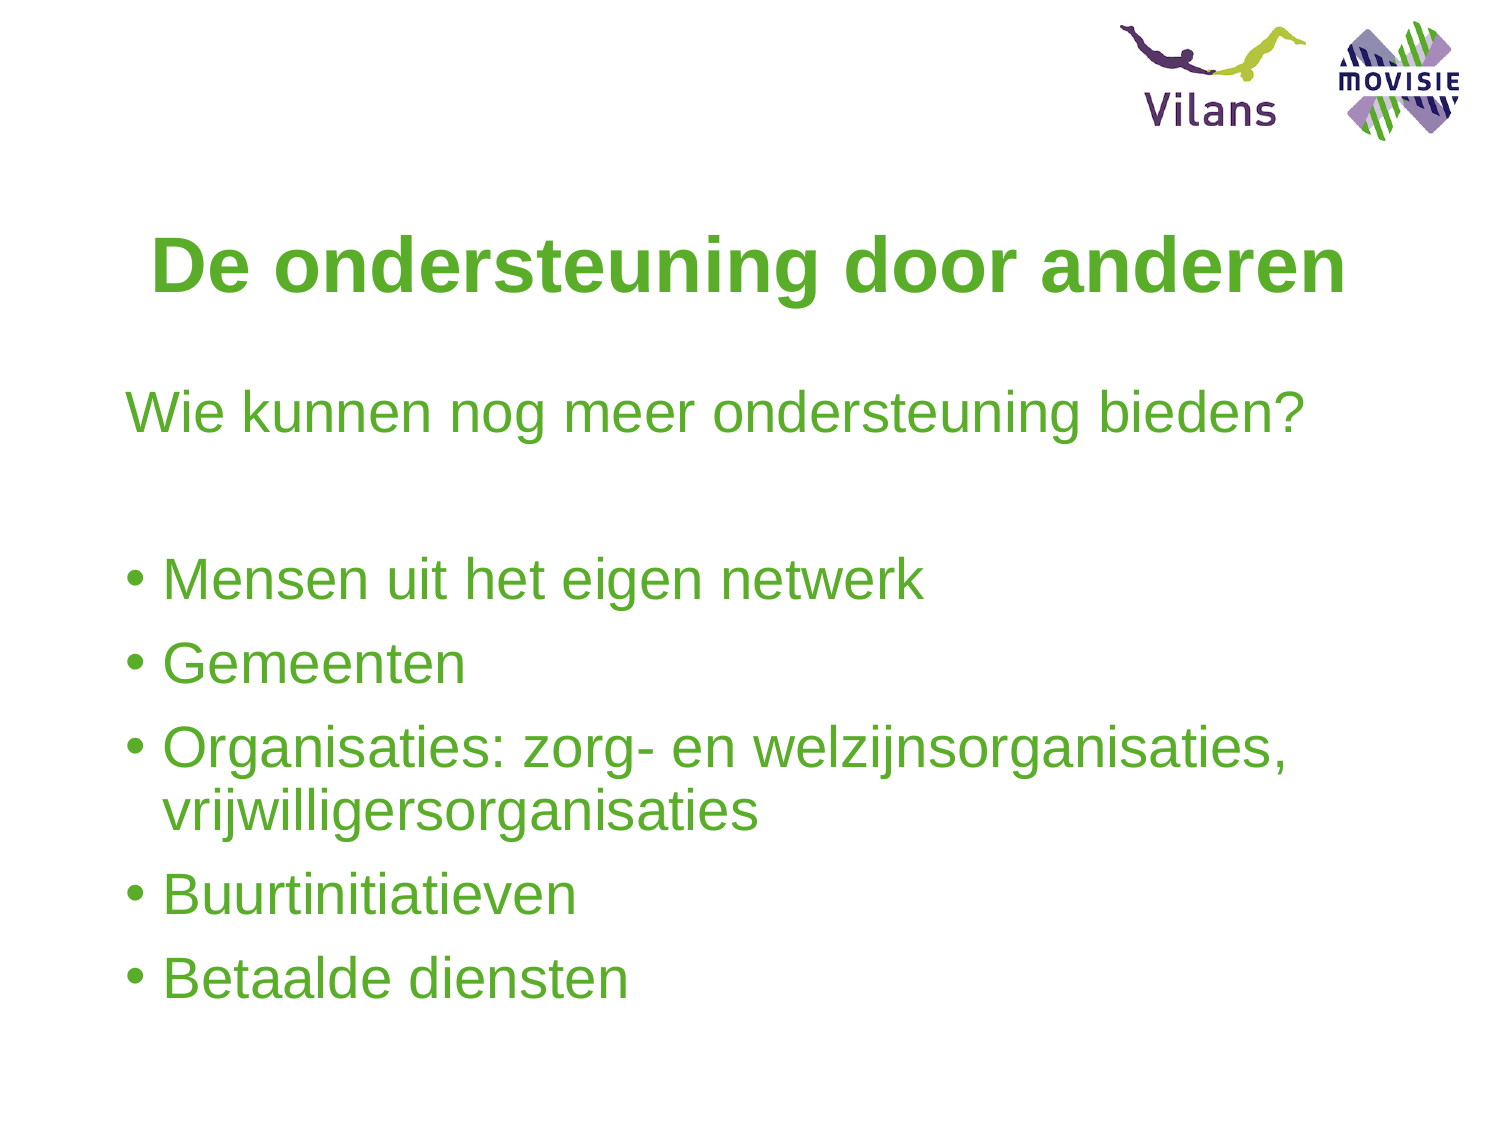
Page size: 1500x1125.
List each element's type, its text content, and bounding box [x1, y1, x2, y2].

picture [1339, 21, 1459, 141]
list Wie kunnen nog meer ondersteuning bieden? Mensen uit het eigen netwerk Gemeenten Organisaties: zorg- en welzijnsorganisaties, vrijwilligersorganisaties Buurtinitiatieven Betaalde diensten [110, 374, 1404, 1089]
picture [1120, 25, 1306, 126]
title De ondersteuning door anderen [103, 185, 1397, 349]
